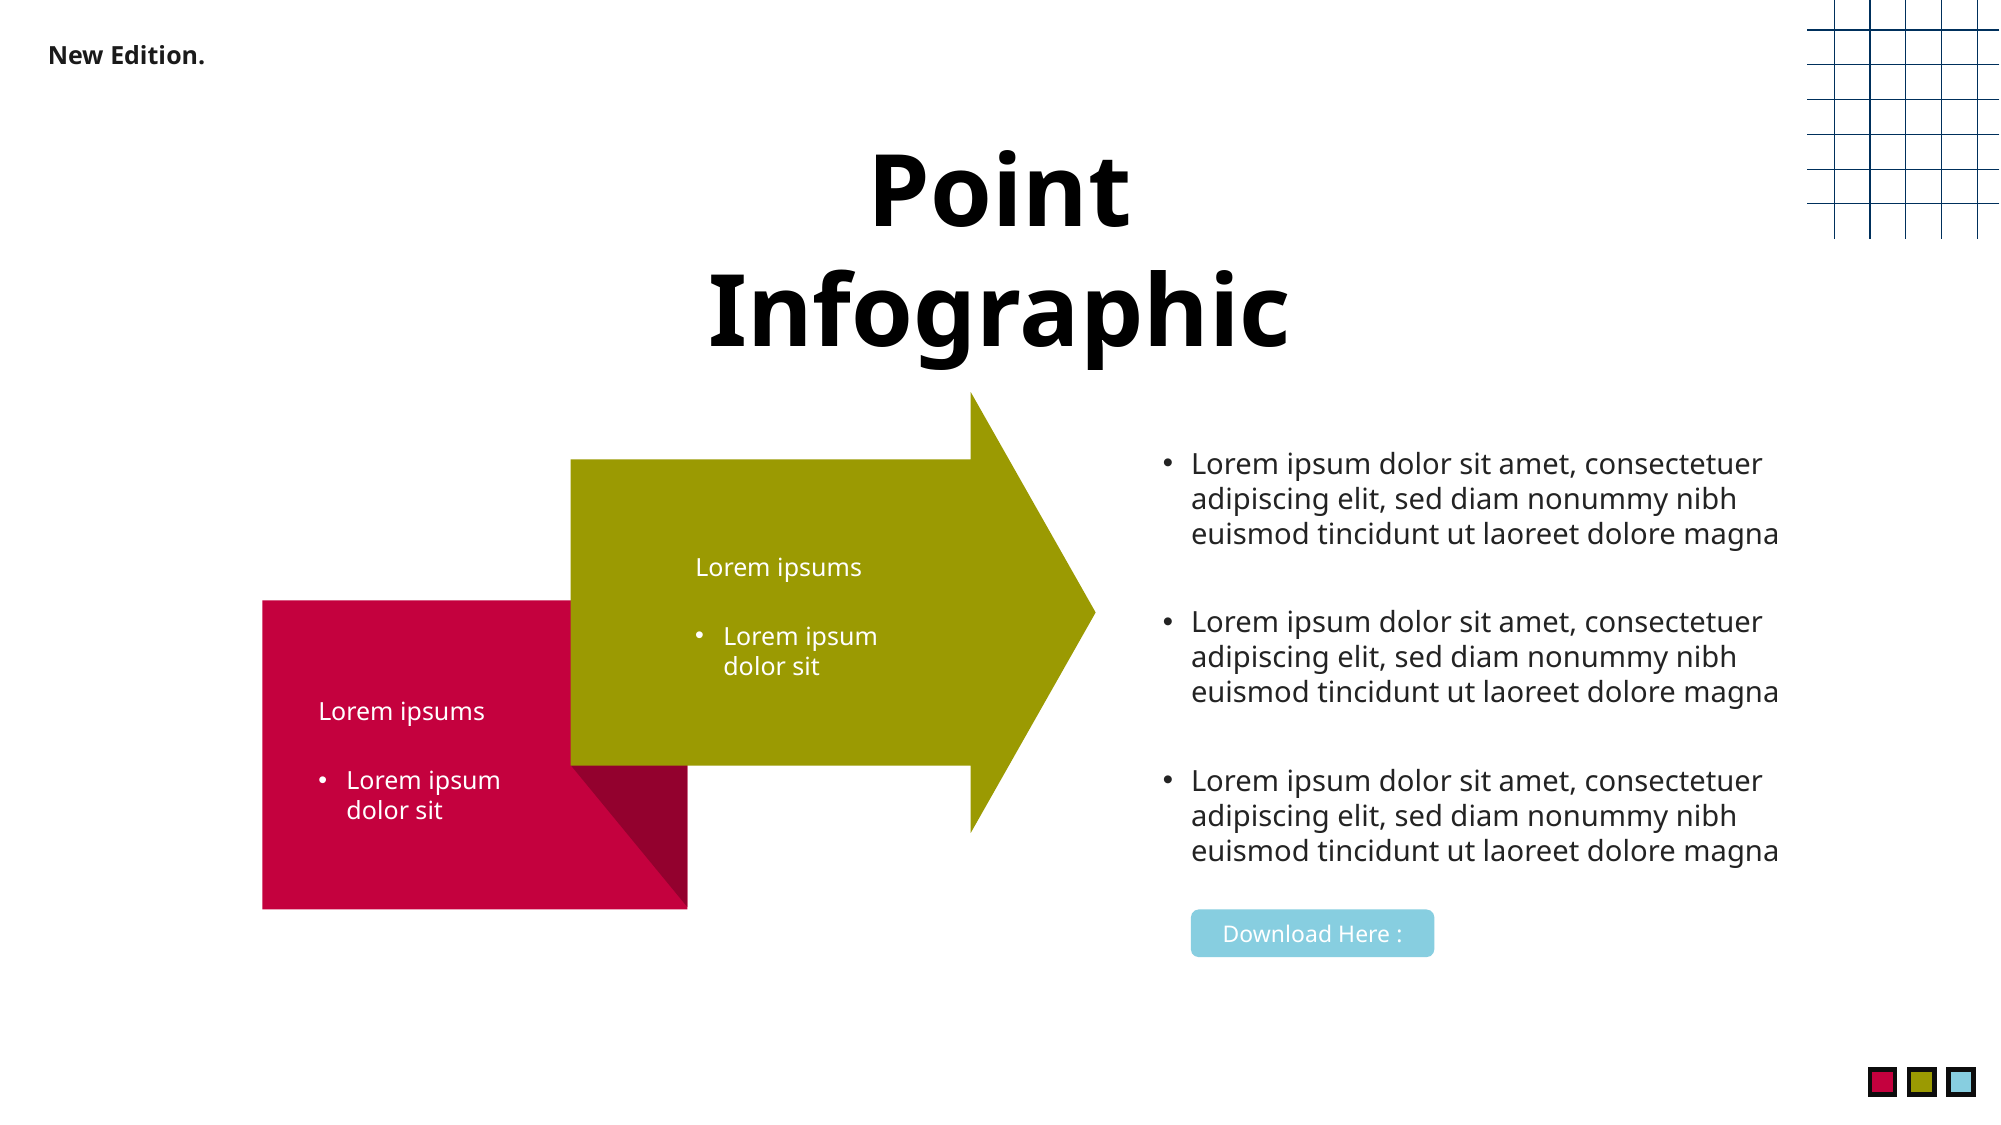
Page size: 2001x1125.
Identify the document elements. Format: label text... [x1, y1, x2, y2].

text_box Lorem ipsum dolor sit amet, consectetuer adipiscing elit, sed diam nonummy nibh euismod tincidunt ut laoreet dolore magna [1148, 754, 1833, 875]
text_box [1806, 0, 2000, 239]
text_box Lorem ipsum dolor sit amet, consectetuer adipiscing elit, sed diam nonummy nibh euismod tincidunt ut laoreet dolore magna [1148, 437, 1833, 558]
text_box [1869, 1069, 1974, 1095]
text_box Lorem ipsum dolor sit amet, consectetuer adipiscing elit, sed diam nonummy nibh euismod tincidunt ut laoreet dolore magna [1148, 596, 1833, 717]
text_box Point Infographic [558, 119, 1442, 375]
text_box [262, 391, 1096, 910]
text_box Download Here : [1189, 908, 1436, 959]
text_box New Edition. [33, 32, 221, 77]
